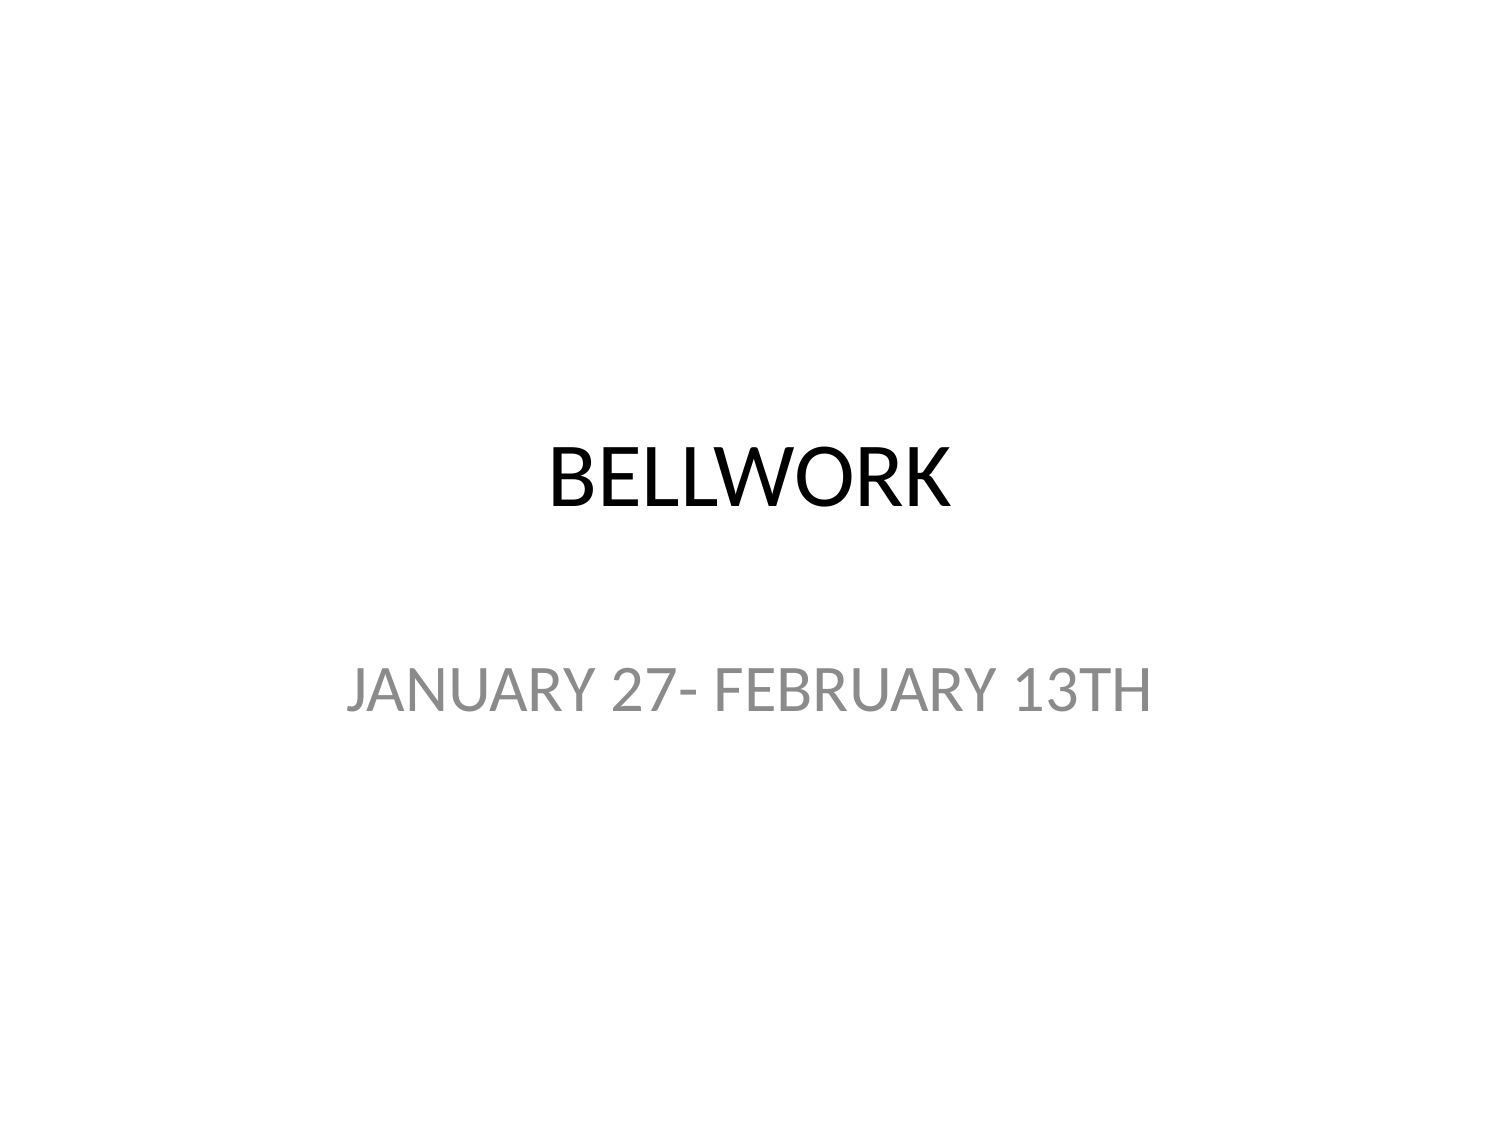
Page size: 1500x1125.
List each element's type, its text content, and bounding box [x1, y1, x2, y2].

subtitle JANUARY 27- FEBRUARY 13TH [225, 637, 1275, 925]
title BELLWORK [112, 349, 1388, 591]
